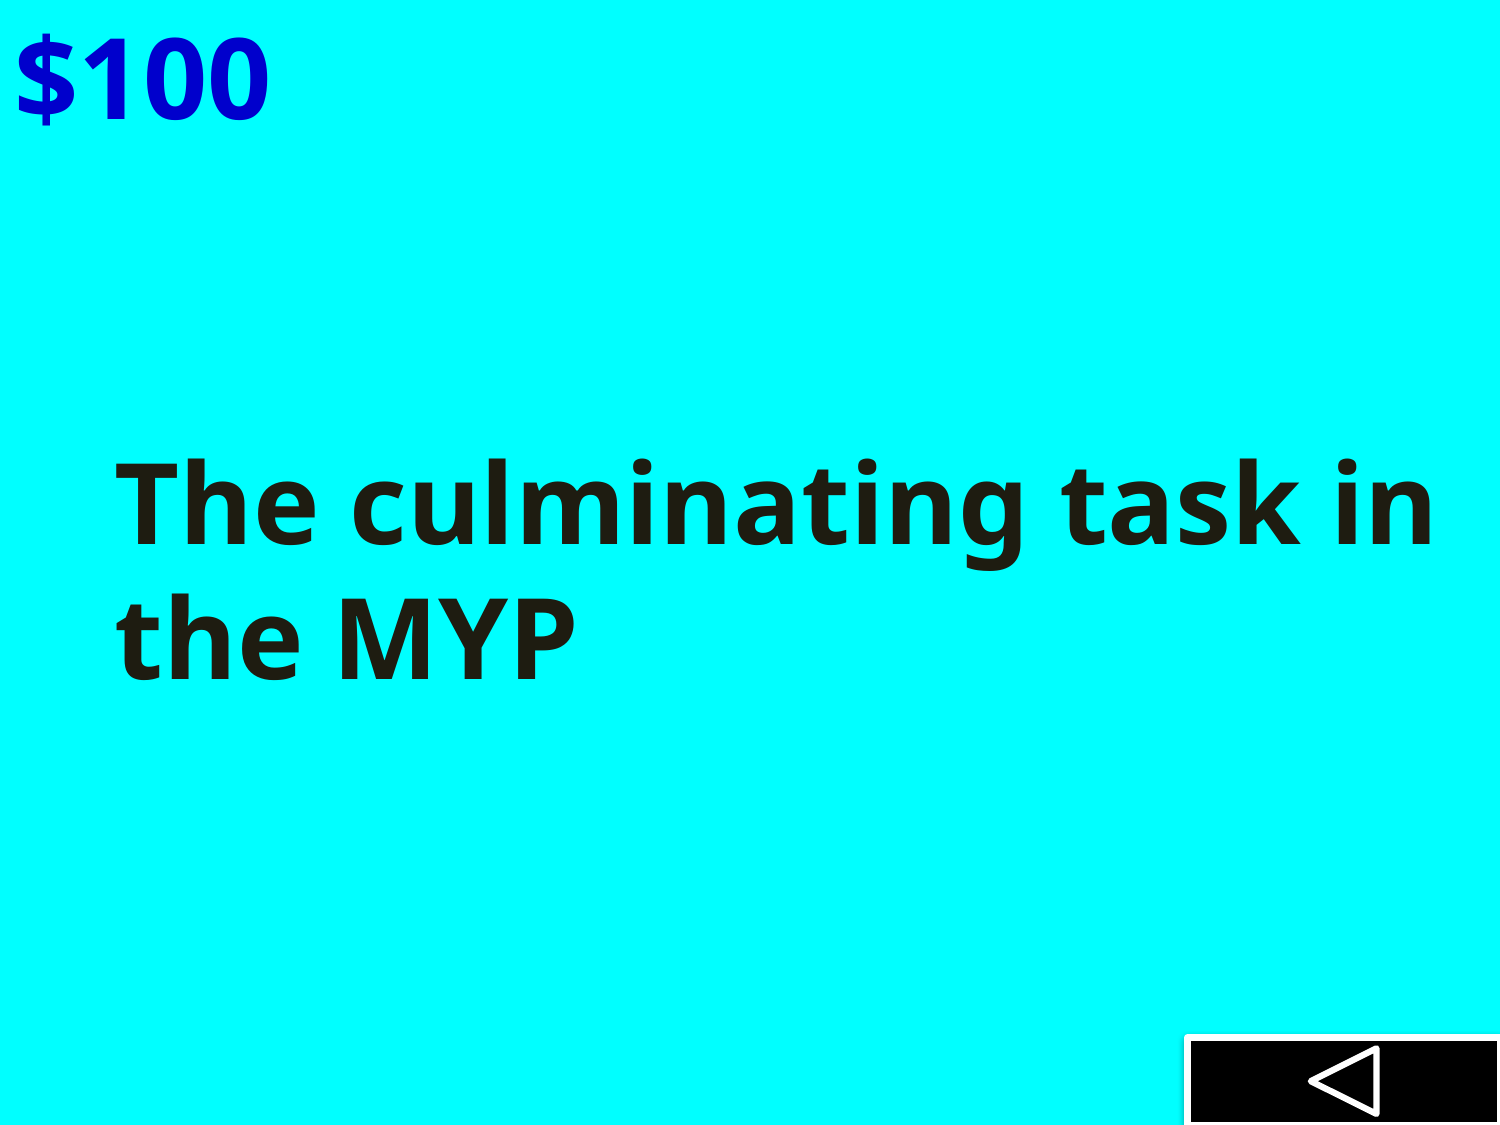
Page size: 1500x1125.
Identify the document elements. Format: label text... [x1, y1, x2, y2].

text_box The culminating task in the MYP [99, 424, 1500, 710]
text_box [1184, 1034, 1500, 1125]
text_box $100 [0, 0, 1425, 150]
